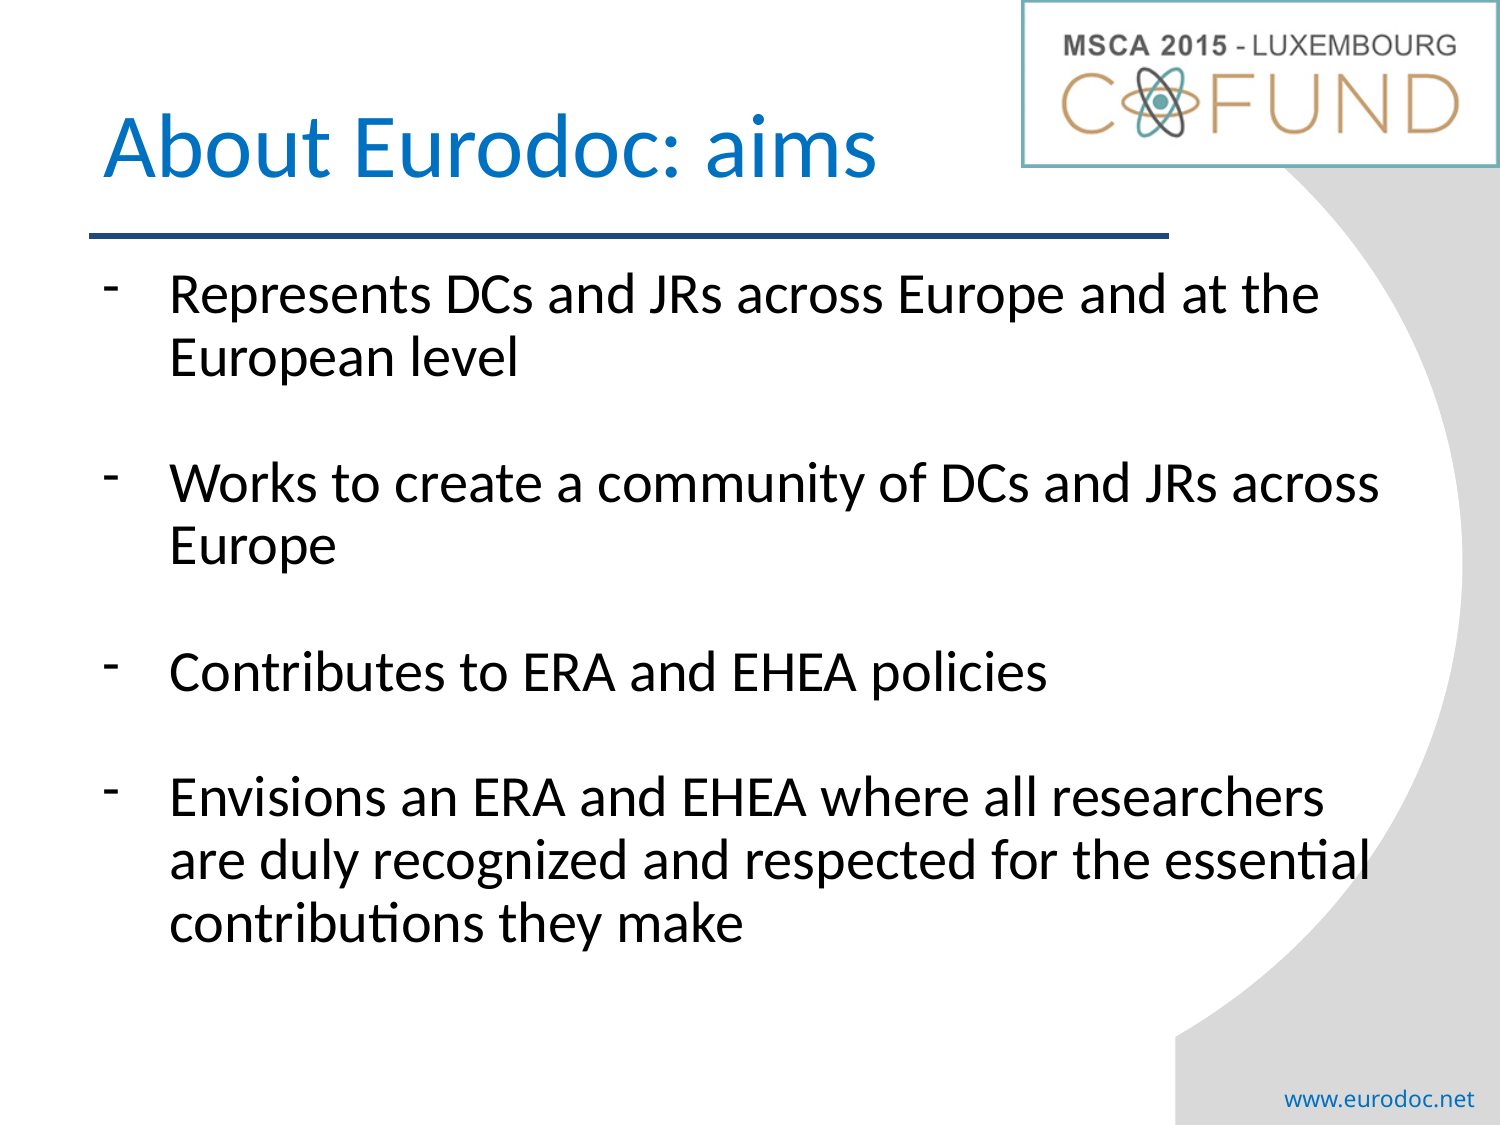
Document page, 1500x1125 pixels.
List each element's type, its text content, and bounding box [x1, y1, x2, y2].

title About Eurodoc: aims [88, 59, 1176, 237]
picture [1021, 0, 1500, 168]
list Represents DCs and JRs across Europe and at the European level Works to create a community of DCs and JRs across Europe Contributes to ERA and EHEA policies Envisions an ERA and EHEA where all researchers are duly recognized and respected for the essential contributions they make [79, 255, 1403, 965]
